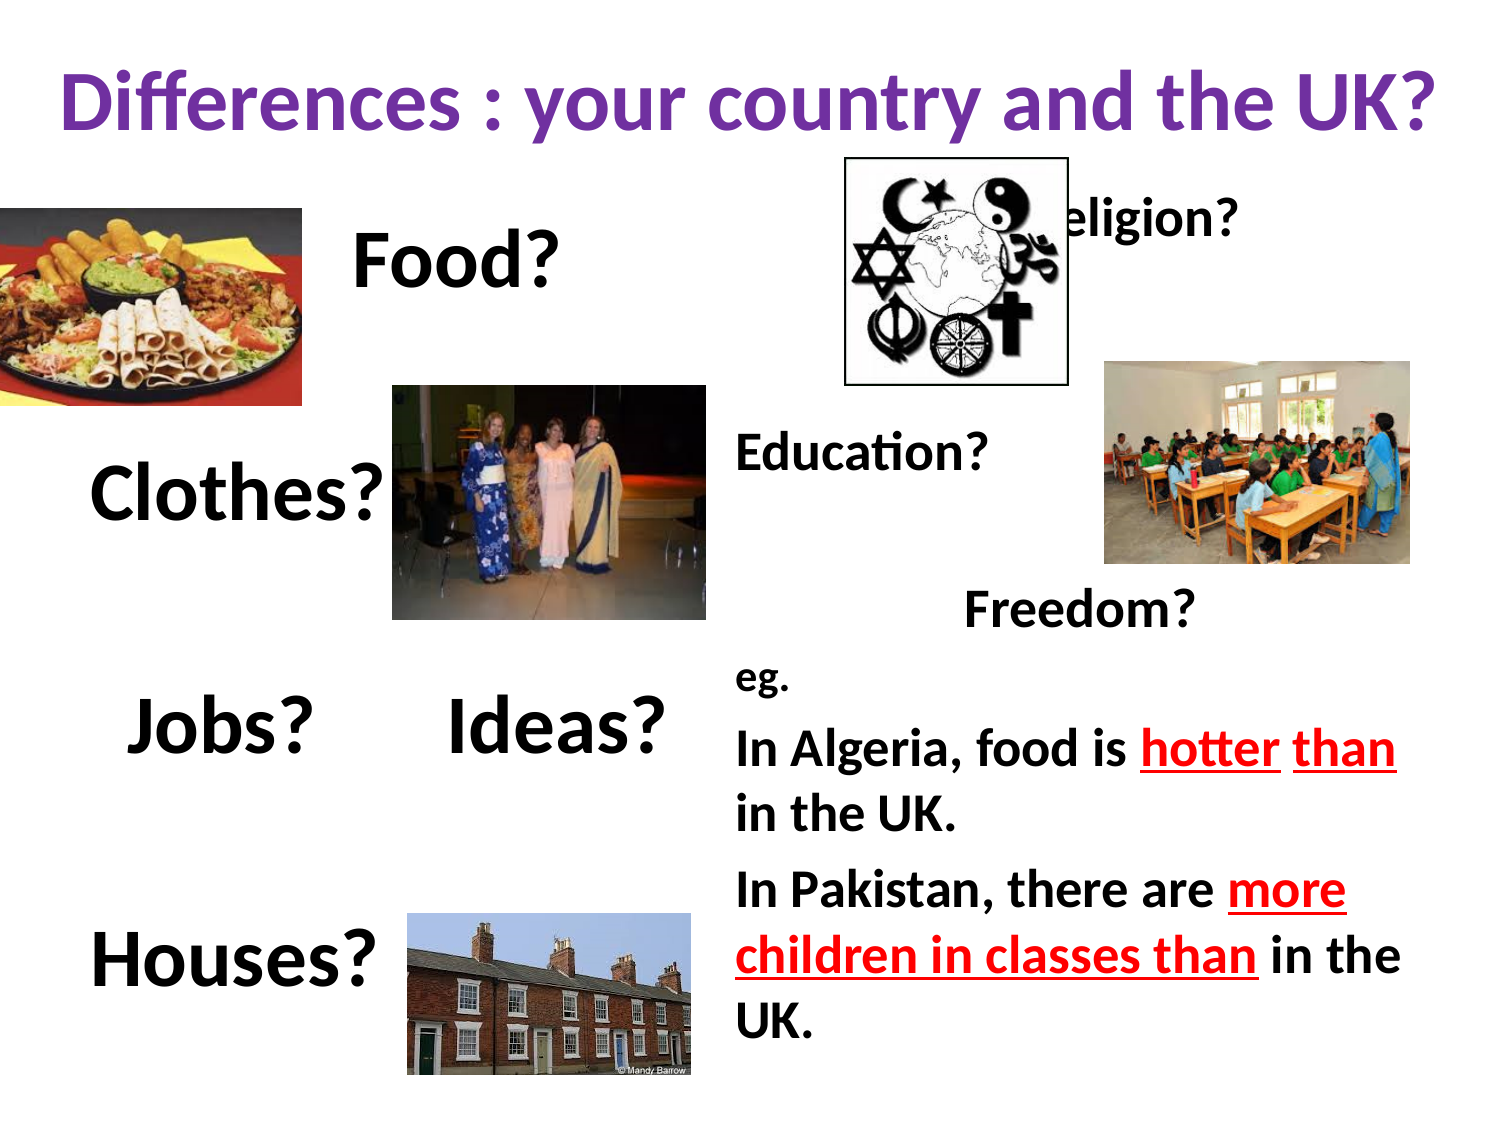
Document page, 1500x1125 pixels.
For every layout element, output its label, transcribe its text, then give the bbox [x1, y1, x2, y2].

picture [407, 913, 692, 1075]
picture [1104, 361, 1410, 564]
title Differences : your country and the UK? [29, 30, 1471, 161]
picture [0, 207, 303, 406]
picture [392, 385, 706, 620]
list Religion? Education? Freedom? eg. In Algeria, food is hotter than in the UK. In Pakistan, there are more children in classes than in the UK. [720, 172, 1459, 1063]
picture [844, 157, 1070, 386]
list Food? Clothes? Jobs? Ideas? Houses? [75, 196, 720, 1005]
